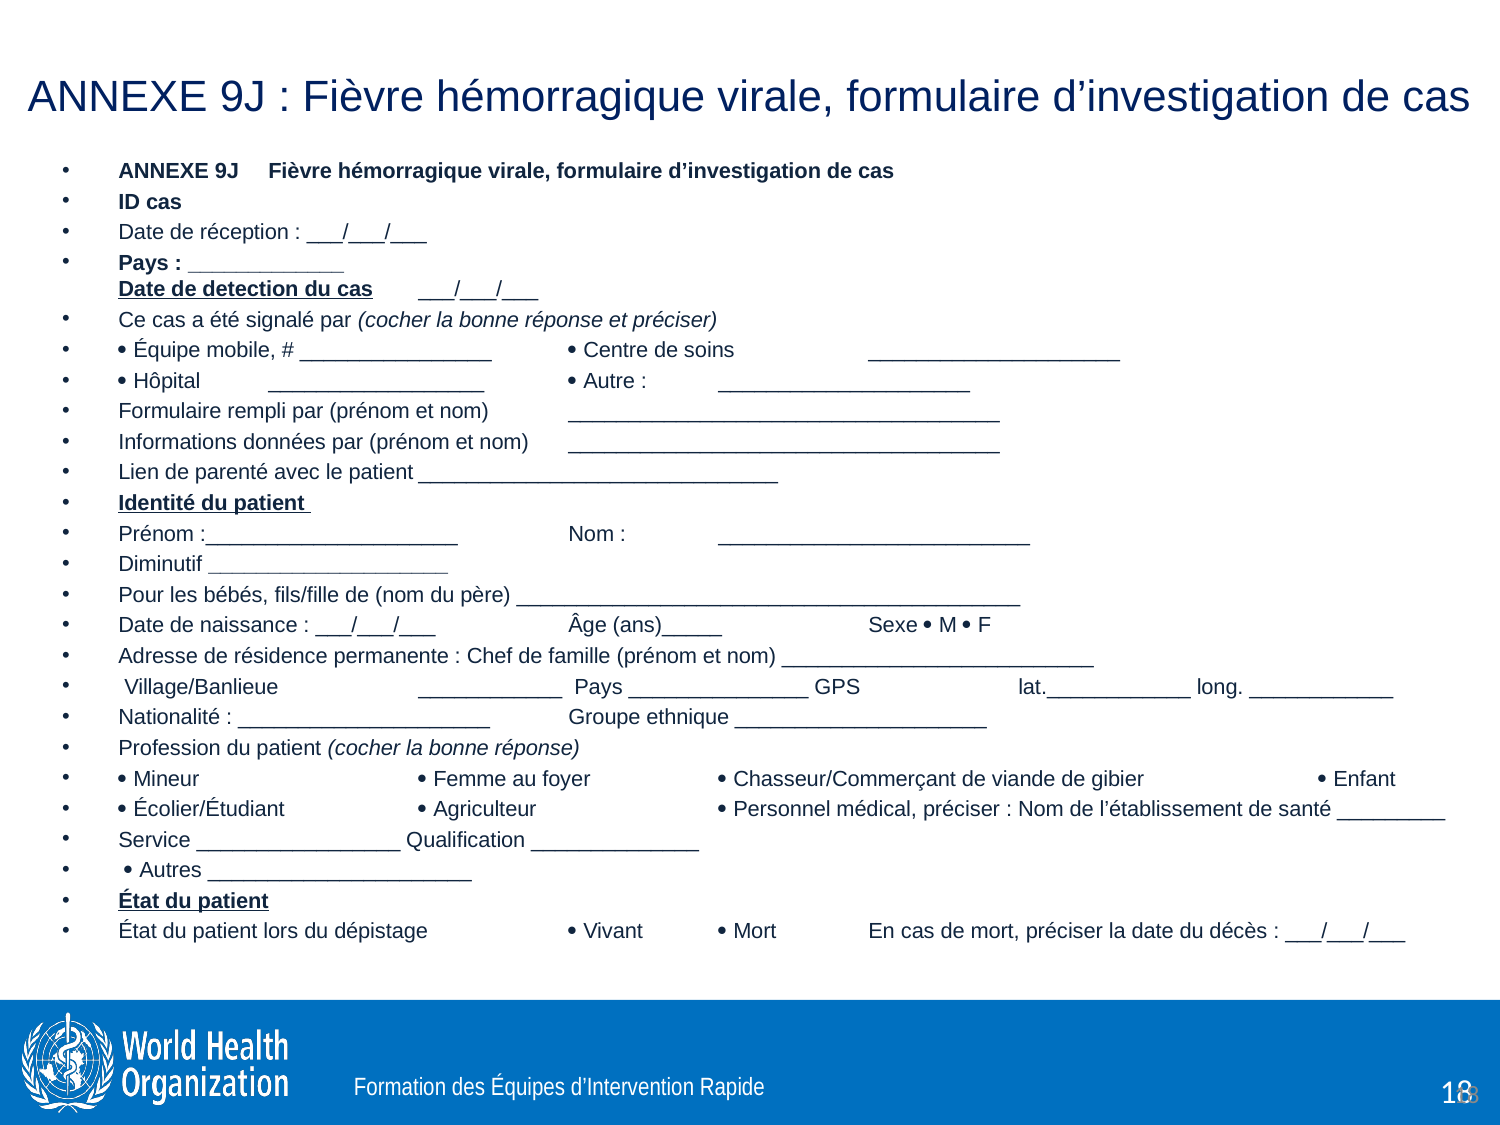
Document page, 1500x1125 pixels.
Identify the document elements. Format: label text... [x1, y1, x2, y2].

list ANNEXE 9J Fièvre hémorragique virale, formulaire d’investigation de cas ID cas Date de réception : ___/___/___ Pays : _____________ Date de detection du cas ___/___/___ Ce cas a été signalé par (cocher la bonne réponse et préciser)  Équipe mobile, # ________________  Centre de soins _____________________  Hôpital __________________  Autre : _____________________ Formulaire rempli par (prénom et nom) ____________________________________ Informations données par (prénom et nom) ____________________________________ Lien de parenté avec le patient ______________________________ Identité du patient Prénom :_____________________ Nom : __________________________ Diminutif ____________________ Pour les bébés, fils/fille de (nom du père) __________________________________________ Date de naissance : ___/___/___ Âge (ans)_____ Sexe  M  F Adresse de résidence permanente : Chef de famille (prénom et nom) __________________________ Village/Banlieue ____________ Pays _______________ GPS lat.____________ long. ____________ Nationalité : _____________________ Groupe ethnique _____________________ Profession du patient (cocher la bonne réponse)  Mineur  Femme au foyer  Chasseur/Commerçant de viande de gibier  Enfant  Écolier/Étudiant  Agriculteur  Personnel médical, préciser : Nom de l’établissement de santé _________ Service _________________ Qualification ______________  Autres ______________________ État du patient État du patient lors du dépistage  Vivant  Mort En cas de mort, préciser la date du décès : ___/___/___ [47, 149, 1500, 988]
title ANNEXE 9J : Fièvre hémorragique virale, formulaire d’investigation de cas [0, 0, 1500, 188]
picture [21, 1012, 288, 1113]
slide_number 18 [1394, 1063, 1495, 1124]
